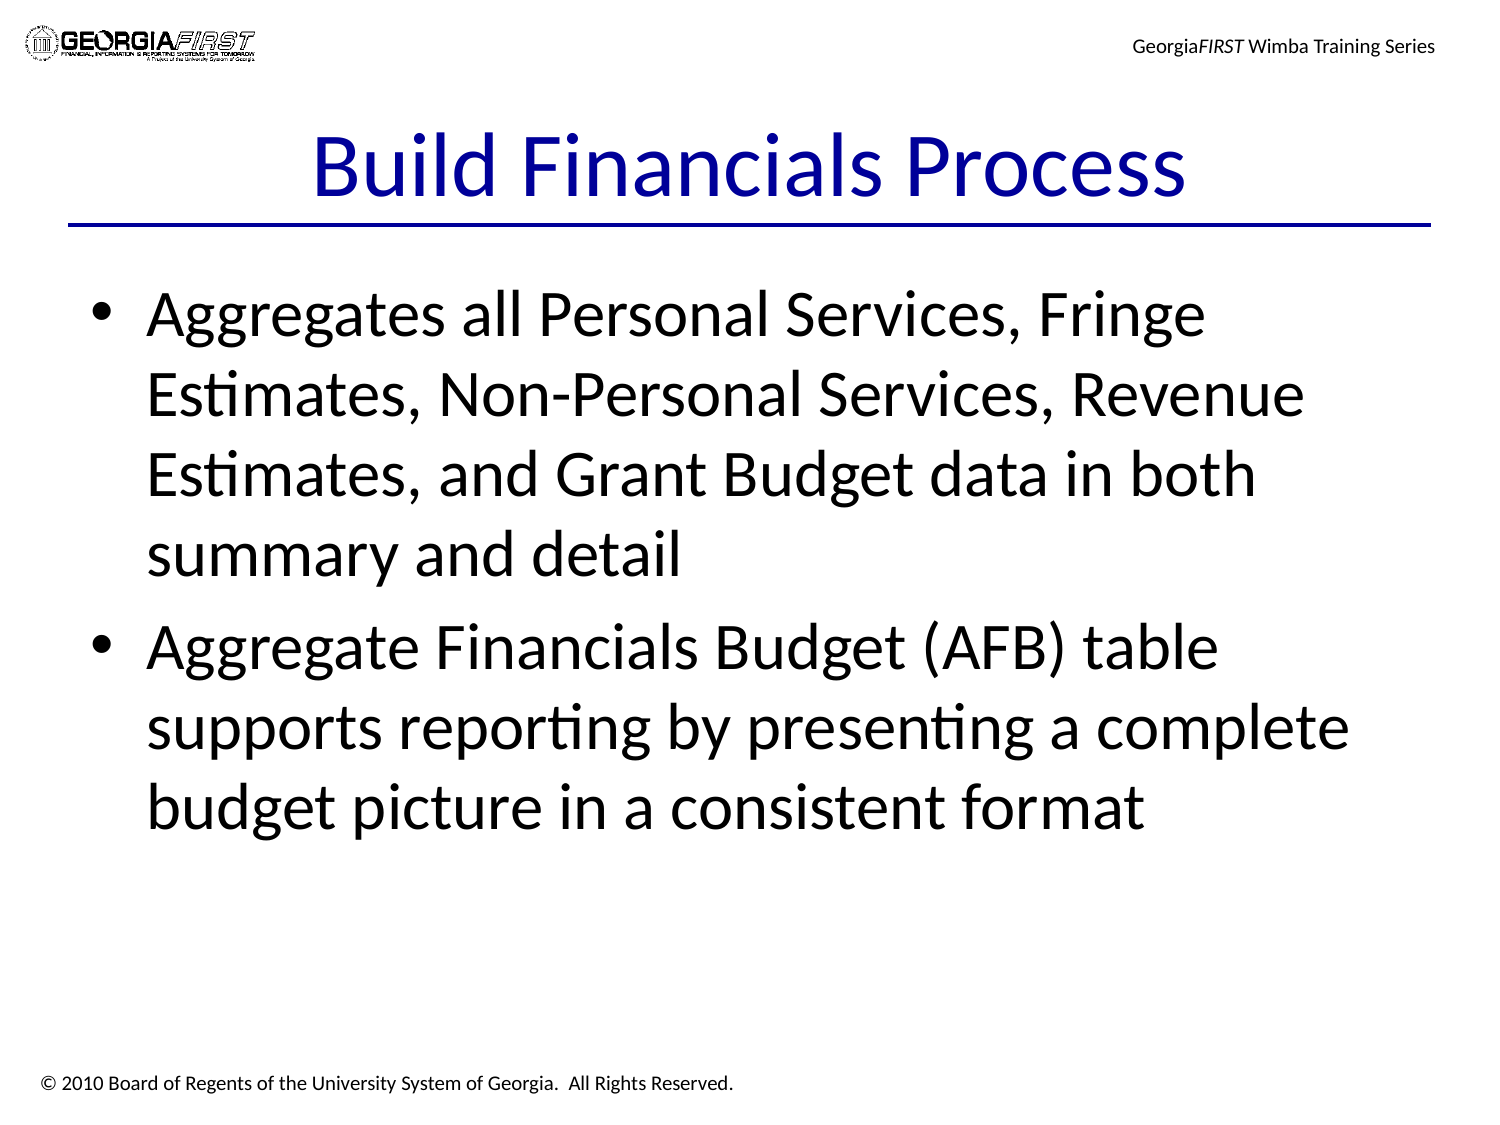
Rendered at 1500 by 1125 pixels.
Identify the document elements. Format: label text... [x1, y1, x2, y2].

title Build Financials Process [75, 87, 1425, 233]
list Aggregates all Personal Services, Fringe Estimates, Non-Personal Services, Revenue Estimates, and Grant Budget data in both summary and detail Aggregate Financials Budget (AFB) table supports reporting by presenting a complete budget picture in a consistent format [75, 262, 1425, 1005]
picture [24, 24, 255, 63]
